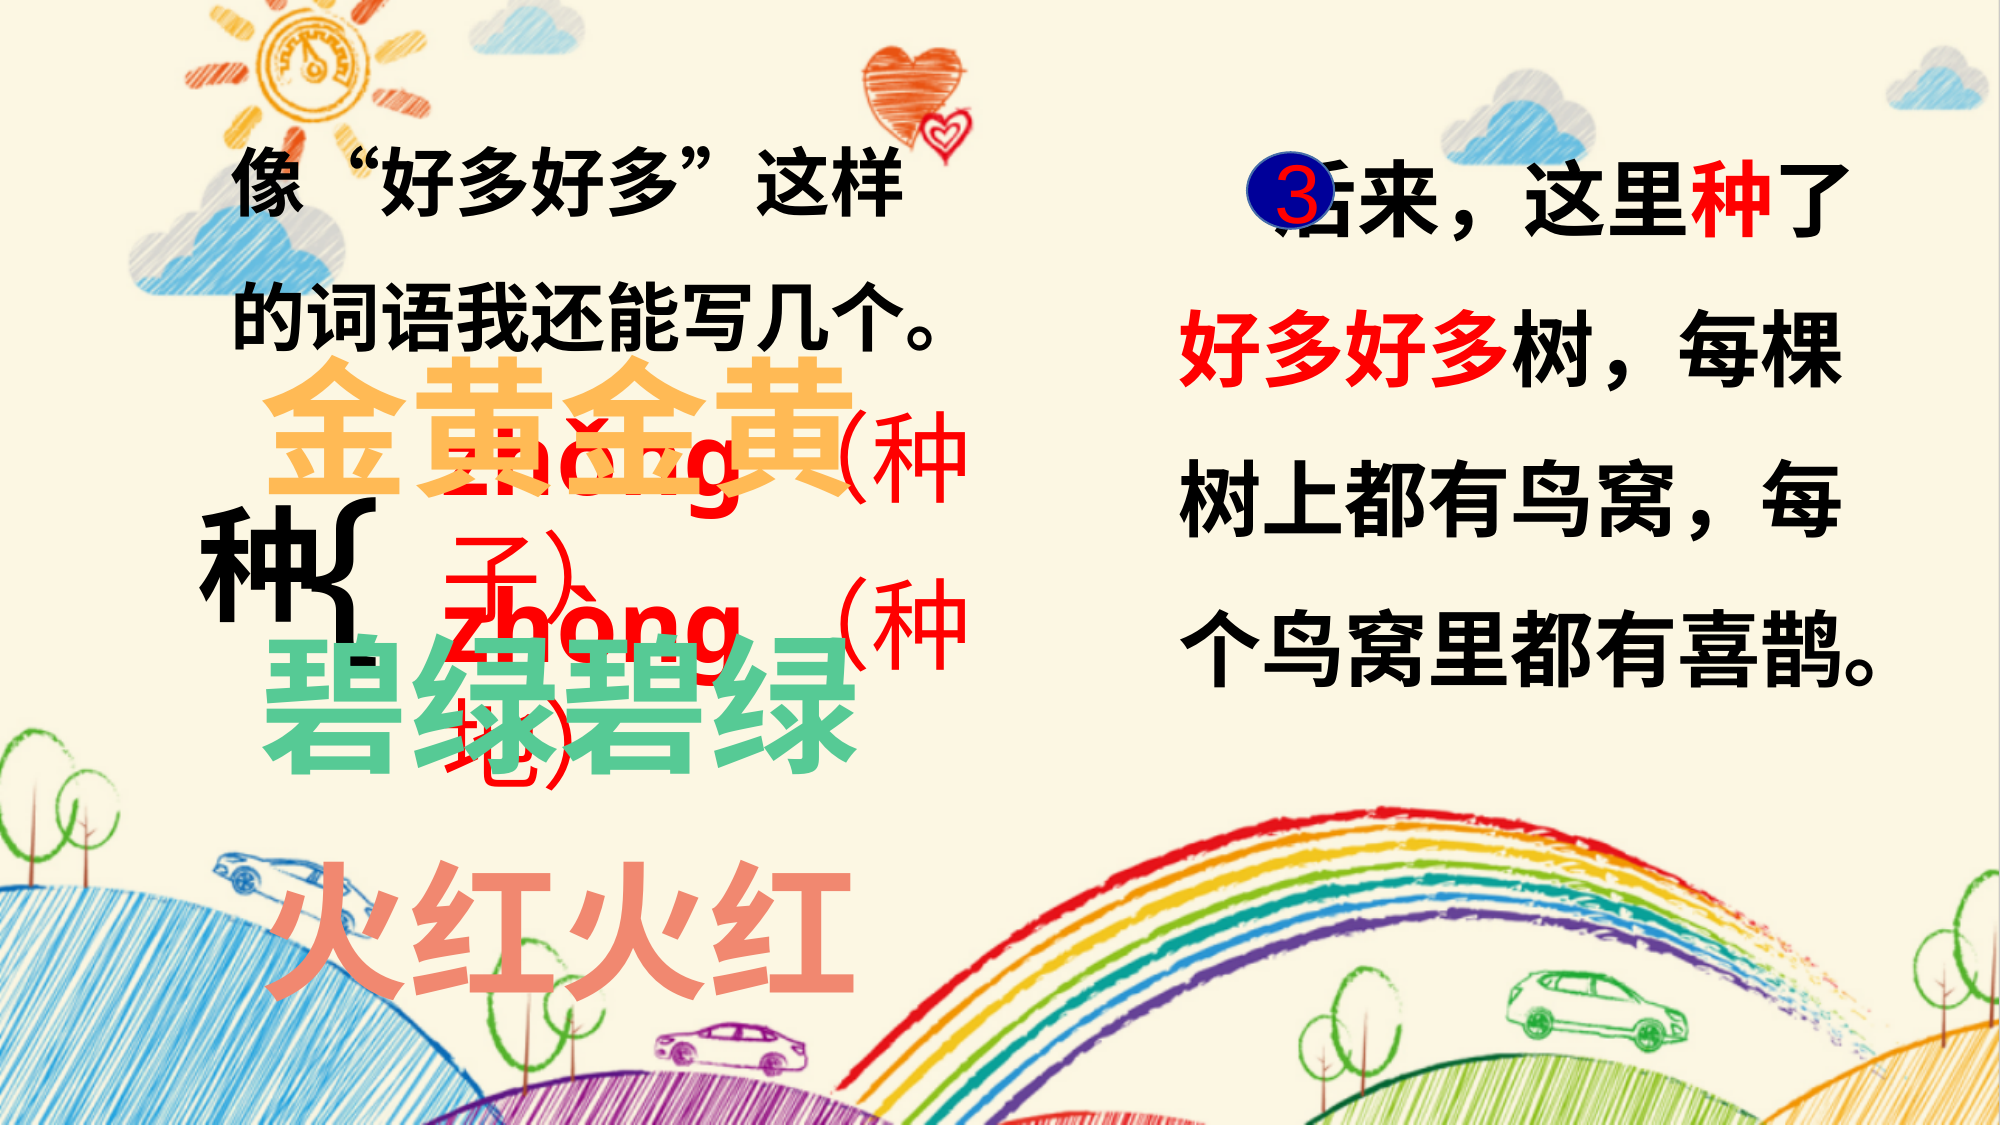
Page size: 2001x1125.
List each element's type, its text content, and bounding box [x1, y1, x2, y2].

text_box zhǒng（种子） [427, 387, 1130, 643]
picture [0, 0, 2001, 1125]
text_box 火红火红 [244, 830, 875, 1026]
text_box 碧绿碧绿 [244, 603, 875, 799]
text_box 3 [1245, 151, 1336, 230]
text_box 像“好多好多”这样的词语我还能写几个。 [215, 82, 940, 368]
text_box { [292, 523, 427, 603]
text_box zhòng（种地） [427, 554, 1089, 810]
text_box 后来，这里种了好多好多树，每棵树上都有鸟窝，每个鸟窝里都有喜鹊。 [1163, 89, 1885, 705]
text_box 种 [182, 479, 292, 644]
text_box 金黄金黄 [244, 327, 875, 523]
